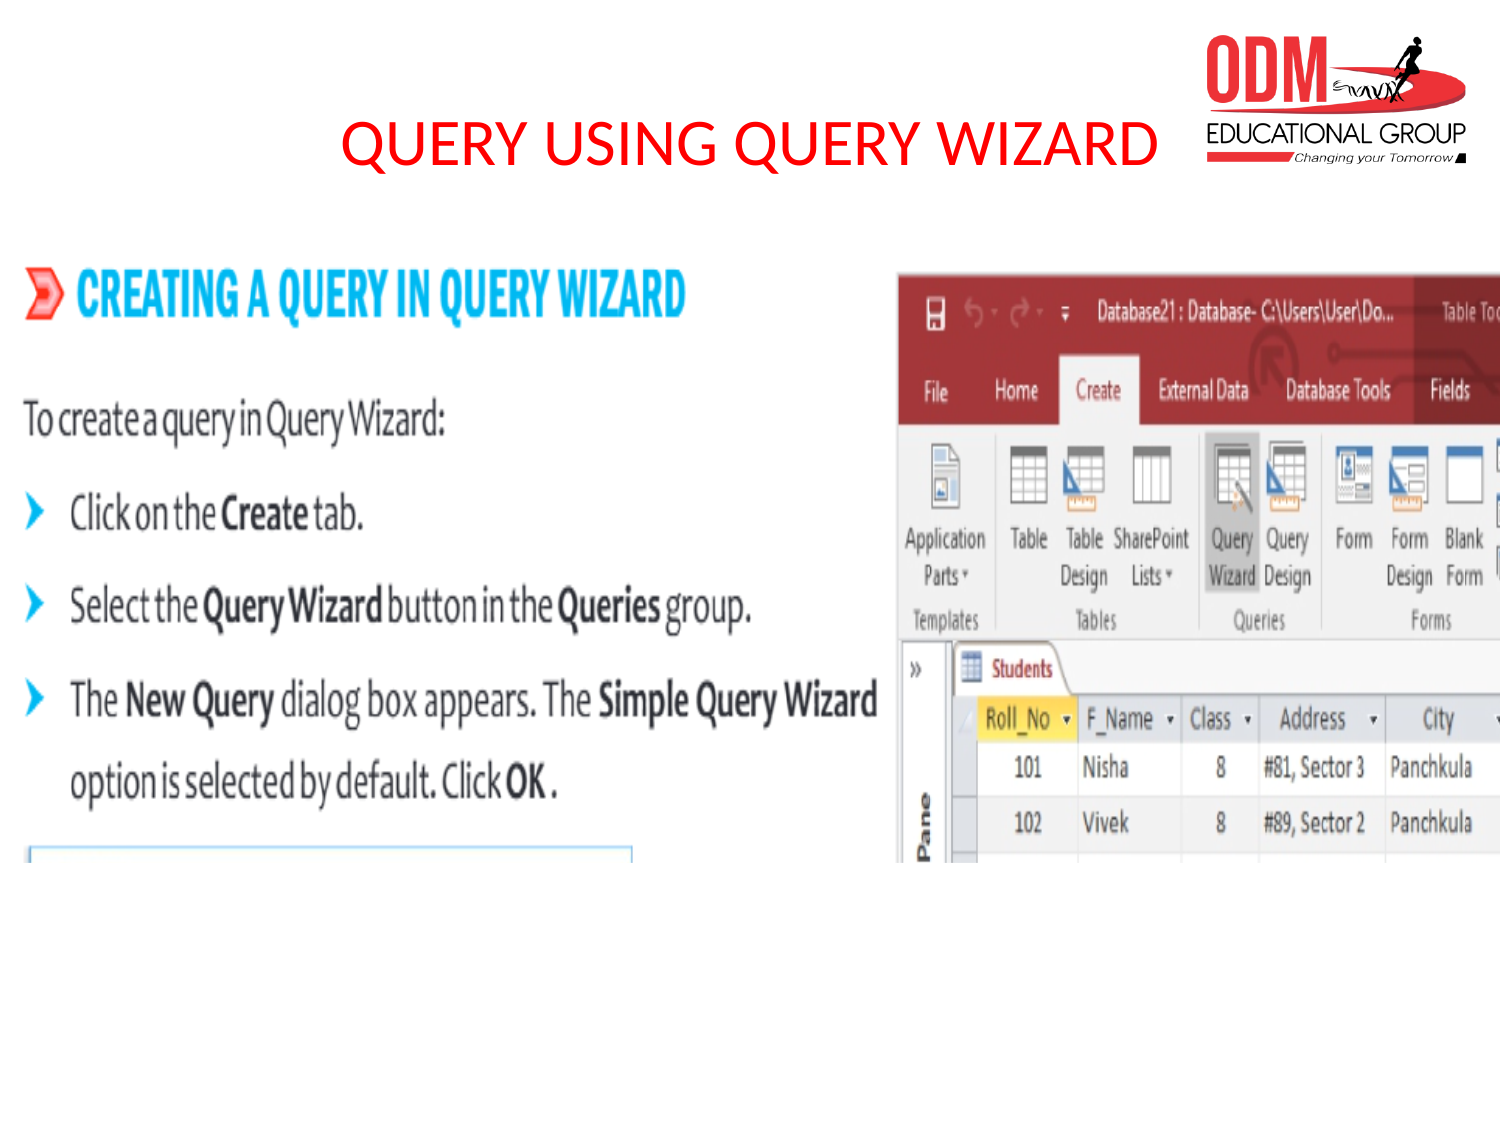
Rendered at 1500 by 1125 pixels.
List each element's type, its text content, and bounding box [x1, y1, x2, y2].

picture [1206, 34, 1467, 164]
picture [0, 232, 1500, 863]
title QUERY USING QUERY WIZARD [75, 45, 1425, 230]
